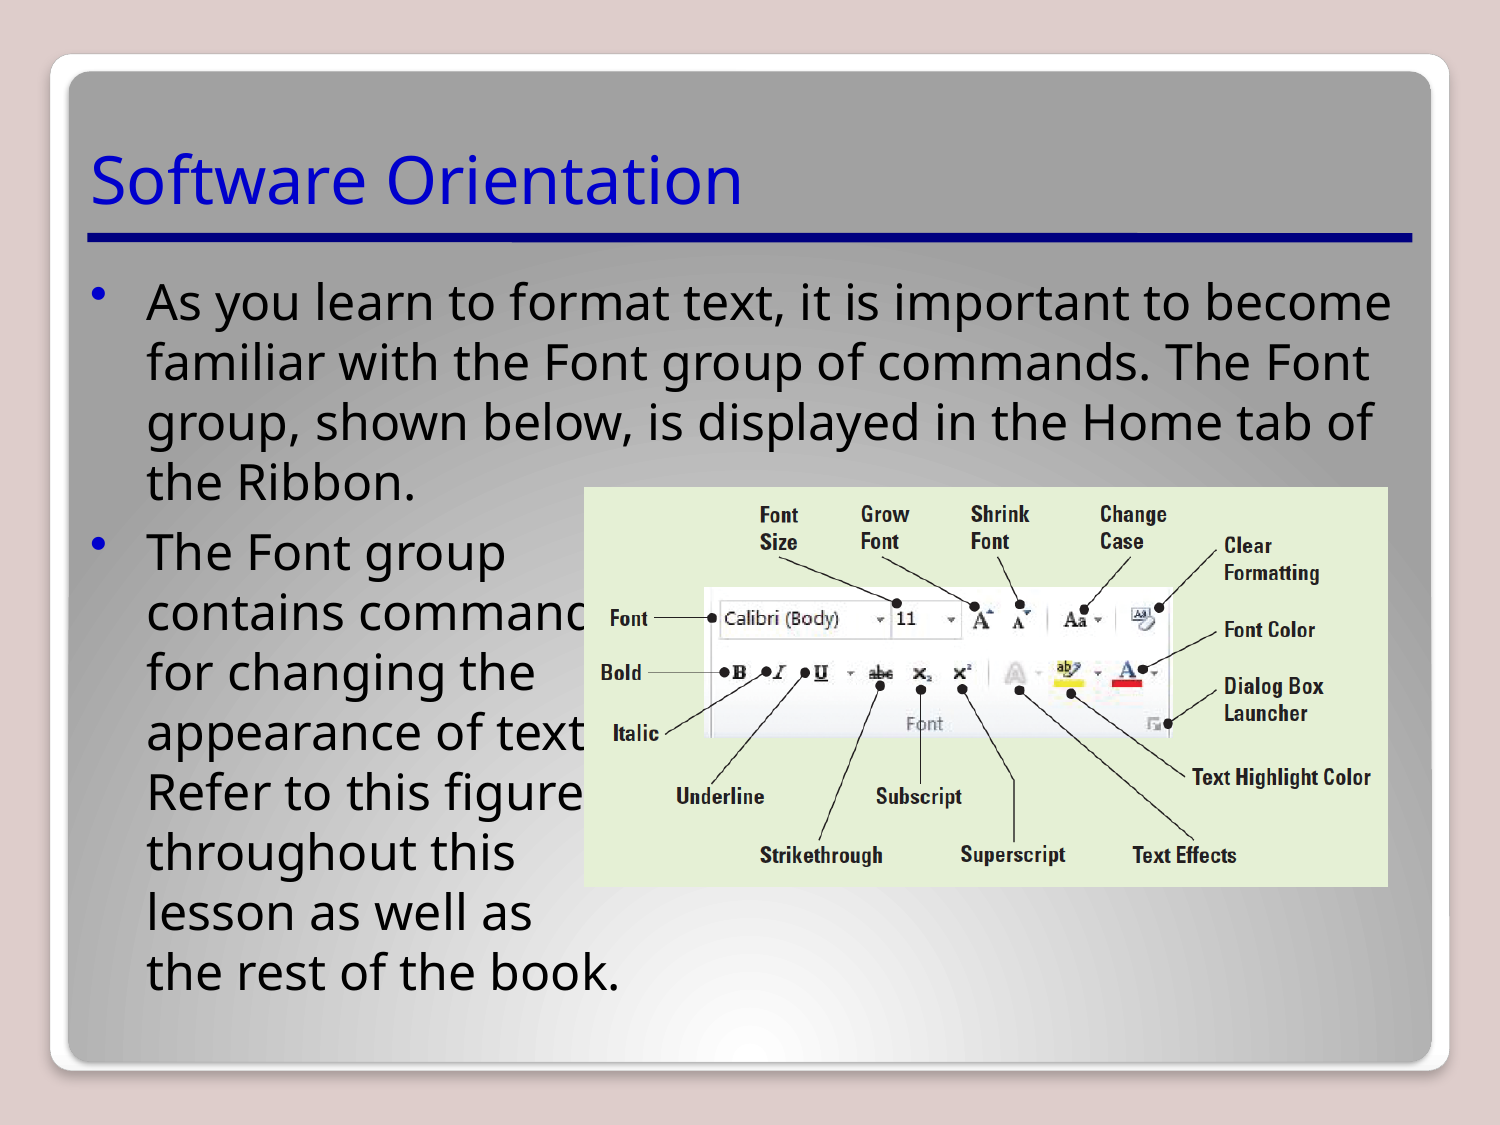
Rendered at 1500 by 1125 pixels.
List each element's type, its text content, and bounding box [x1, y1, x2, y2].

list As you learn to format text, it is important to become familiar with the Font group of commands. The Font group, shown below, is displayed in the Home tab of the Ribbon. The Font group contains commands for changing the appearance of text. Refer to this figure throughout this lesson as well as the rest of the book. [74, 262, 1426, 1063]
picture [584, 487, 1388, 887]
title Software Orientation [74, 74, 1426, 226]
